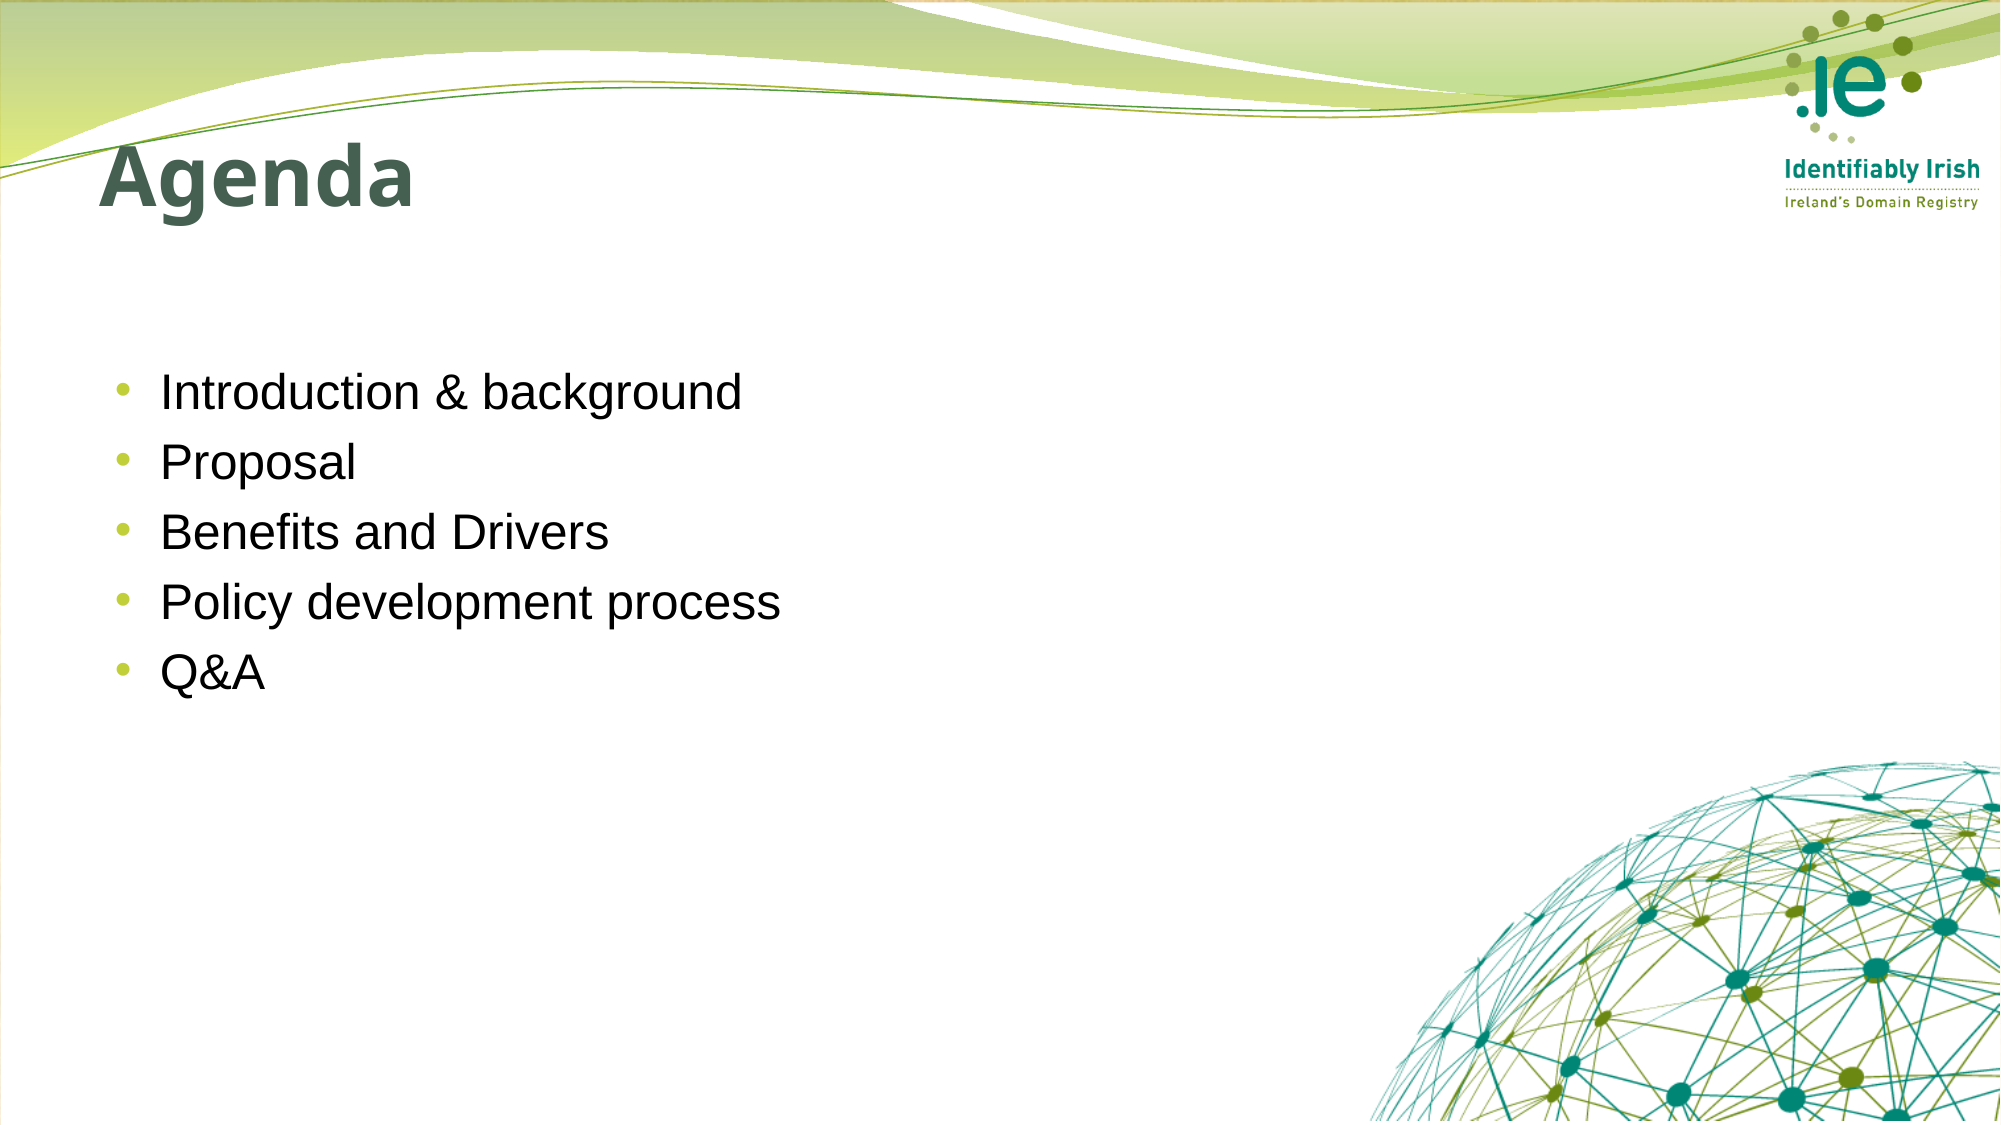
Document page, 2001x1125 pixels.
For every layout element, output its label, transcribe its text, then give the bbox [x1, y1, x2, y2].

picture [1784, 10, 1979, 210]
picture [1368, 55, 2001, 1125]
title Agenda [99, 115, 1900, 303]
list Introduction & background Proposal Benefits and Drivers Policy development process Q&A [99, 351, 1900, 1072]
